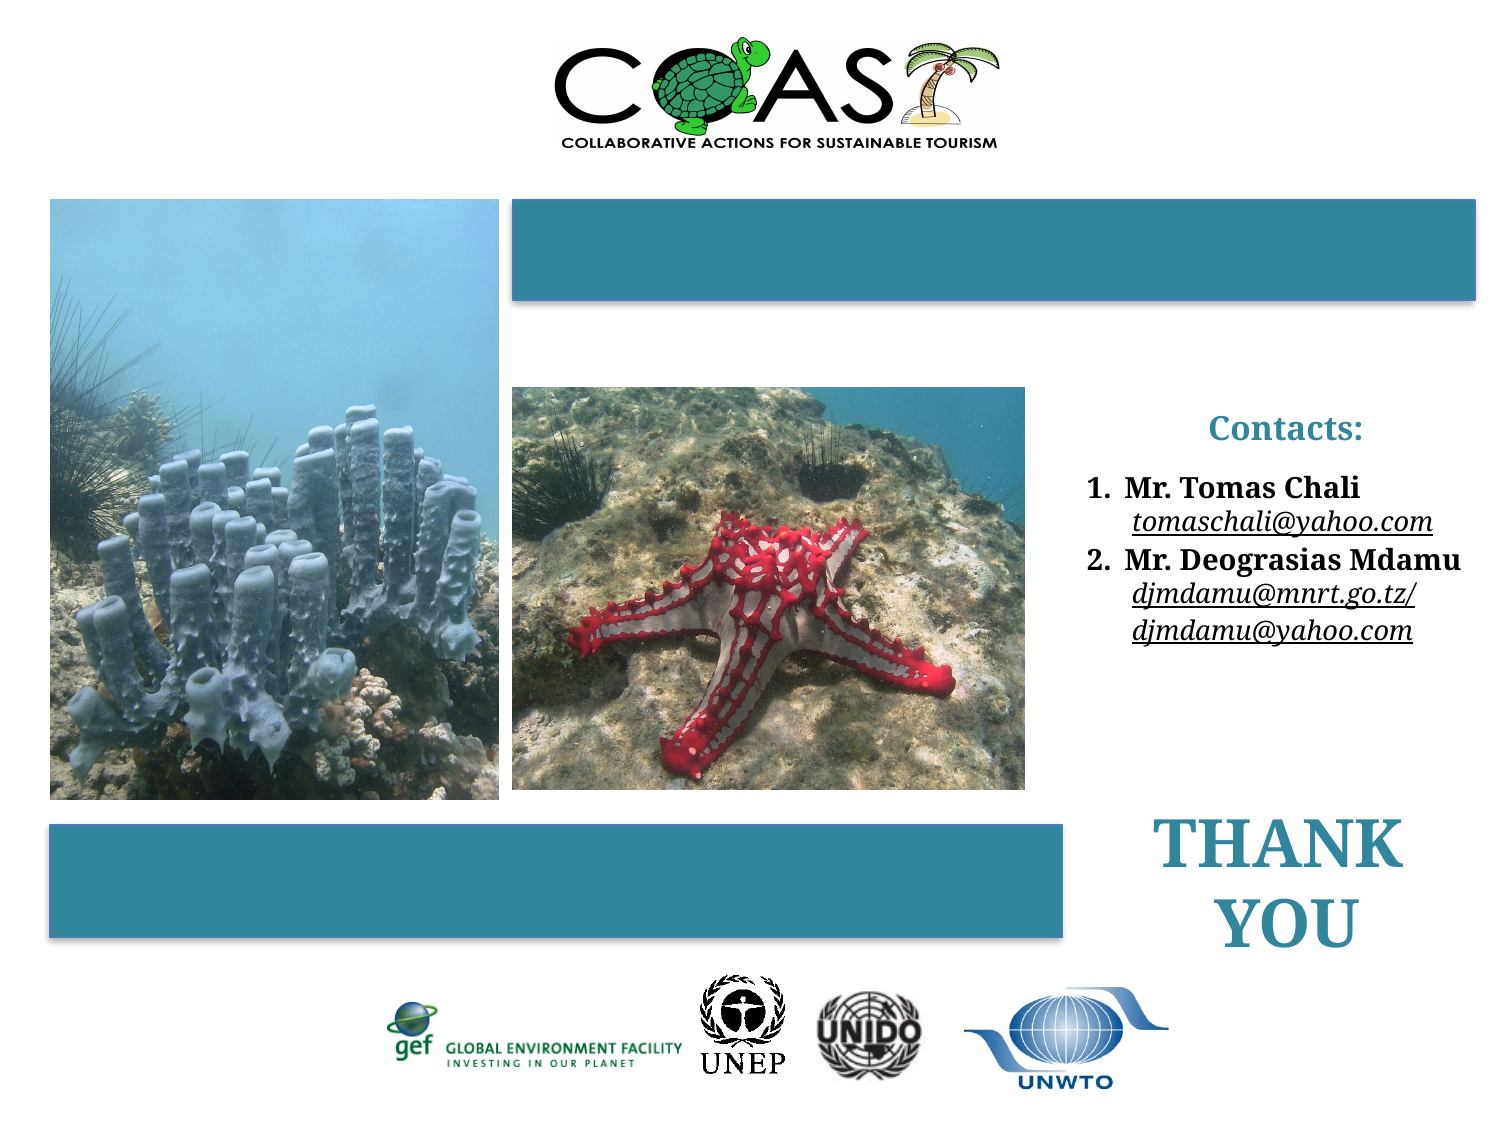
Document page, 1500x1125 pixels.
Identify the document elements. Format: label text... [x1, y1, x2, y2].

picture [699, 988, 786, 1074]
text_box [49, 824, 1063, 938]
picture [387, 999, 682, 1075]
text_box [512, 199, 1476, 301]
text_box Contacts: Mr. Tomas Chali tomaschali@yahoo.com Mr. Deograsias Mdamu djmdamu@mnrt.go.tz/ djmdamu@yahoo.com [1072, 399, 1500, 690]
picture [549, 37, 1000, 148]
picture [800, 988, 933, 1082]
picture [512, 387, 1026, 790]
title [50, 938, 1463, 988]
text_box THANK YOU [1050, 799, 1500, 938]
picture [962, 988, 1172, 1107]
title [50, 462, 1463, 823]
picture [49, 199, 499, 801]
